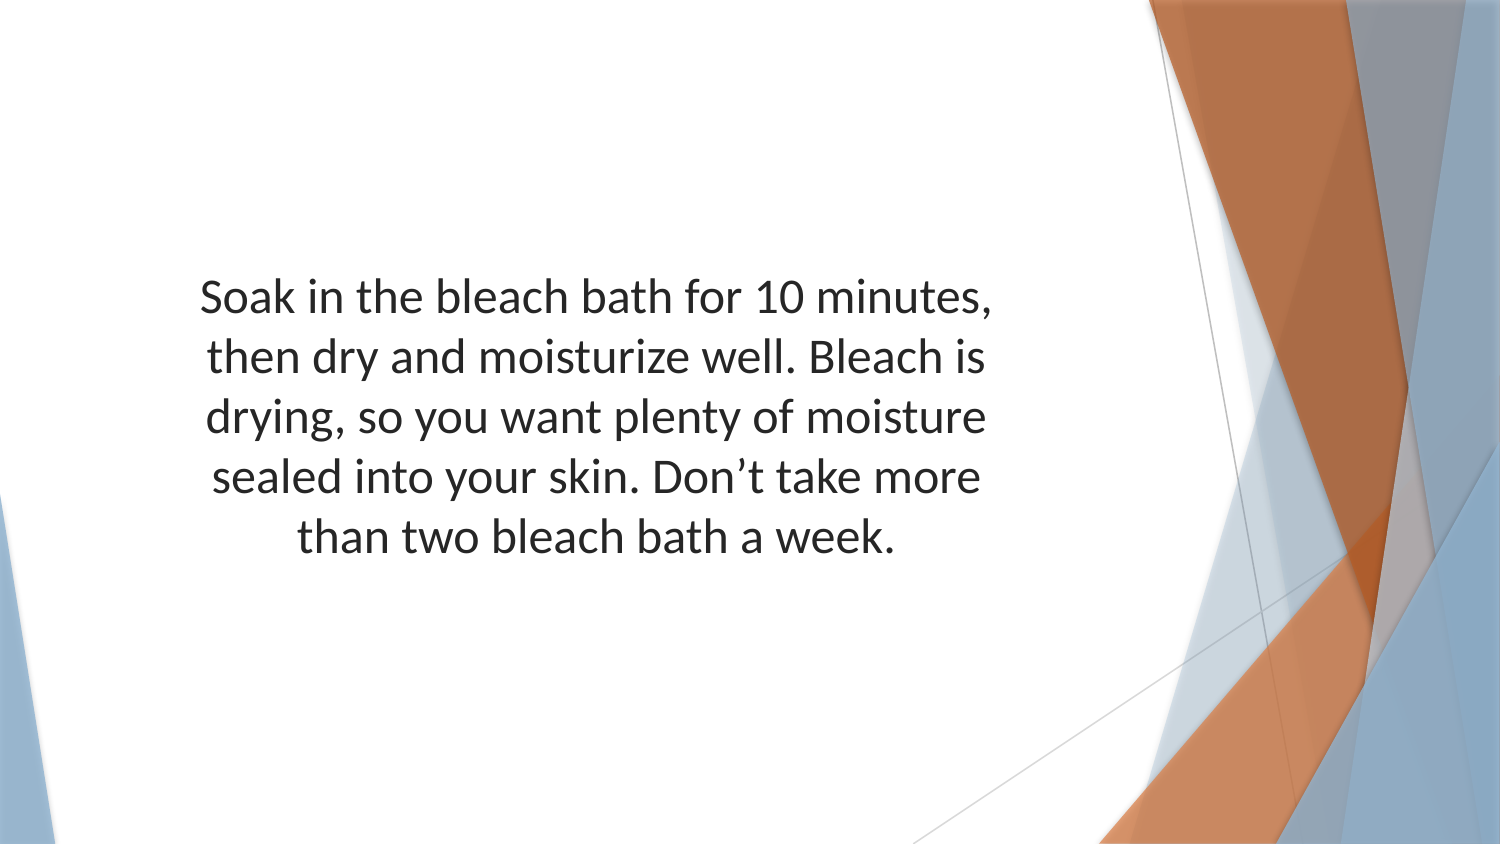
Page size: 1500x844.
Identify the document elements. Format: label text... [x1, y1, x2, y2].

list Soak in the bleach bath for 10 minutes, then dry and moisturize well. Bleach is drying, so you want plenty of moisture sealed into your skin. Don’t take more than two bleach bath a week. [183, 256, 1010, 635]
